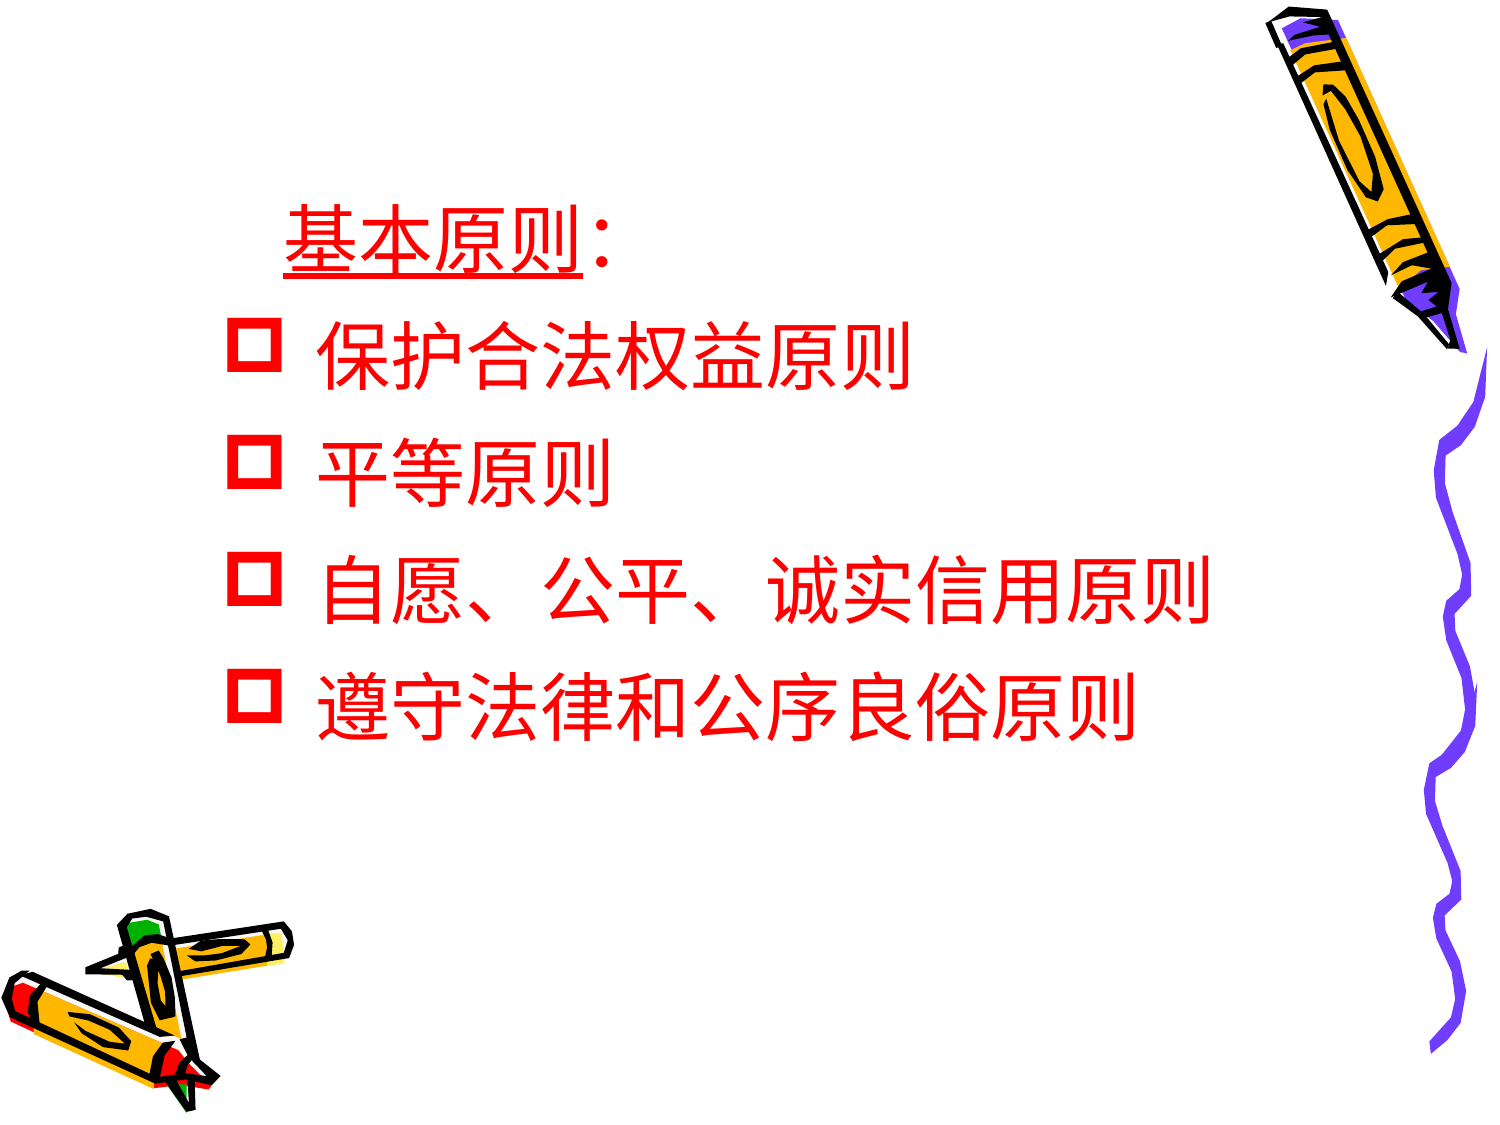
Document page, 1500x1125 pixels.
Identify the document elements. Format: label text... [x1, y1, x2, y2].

text_box 基本原则： 保护合法权益原则 平等原则 自愿、公平、诚实信用原则 遵守法律和公序良俗原则 [206, 149, 1281, 758]
